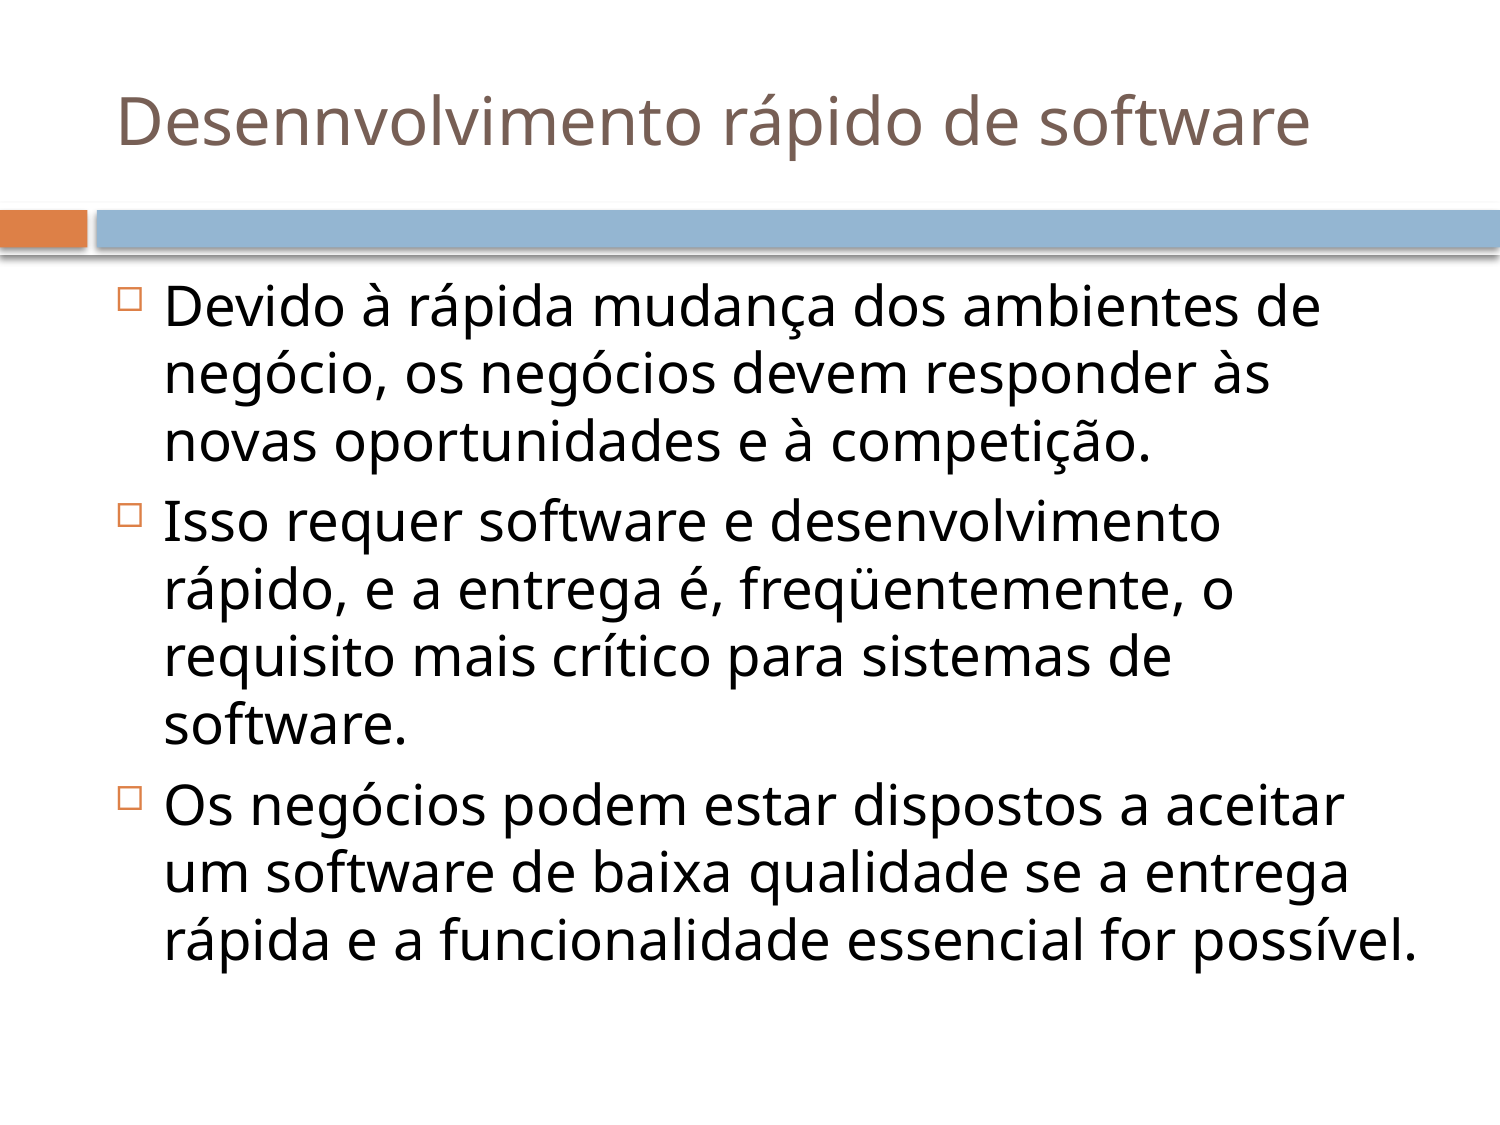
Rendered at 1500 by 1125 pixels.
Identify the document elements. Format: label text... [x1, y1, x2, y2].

title Desennvolvimento rápido de software [100, 37, 1438, 200]
list Devido à rápida mudança dos ambientes de negócio, os negócios devem responder às novas oportunidades e à competição. Isso requer software e desenvolvimento rápido, e a entrega é, freqüentemente, o requisito mais crítico para sistemas de software. Os negócios podem estar dispostos a aceitar um software de baixa qualidade se a entrega rápida e a funcionalidade essencial for possível. [100, 262, 1438, 1000]
